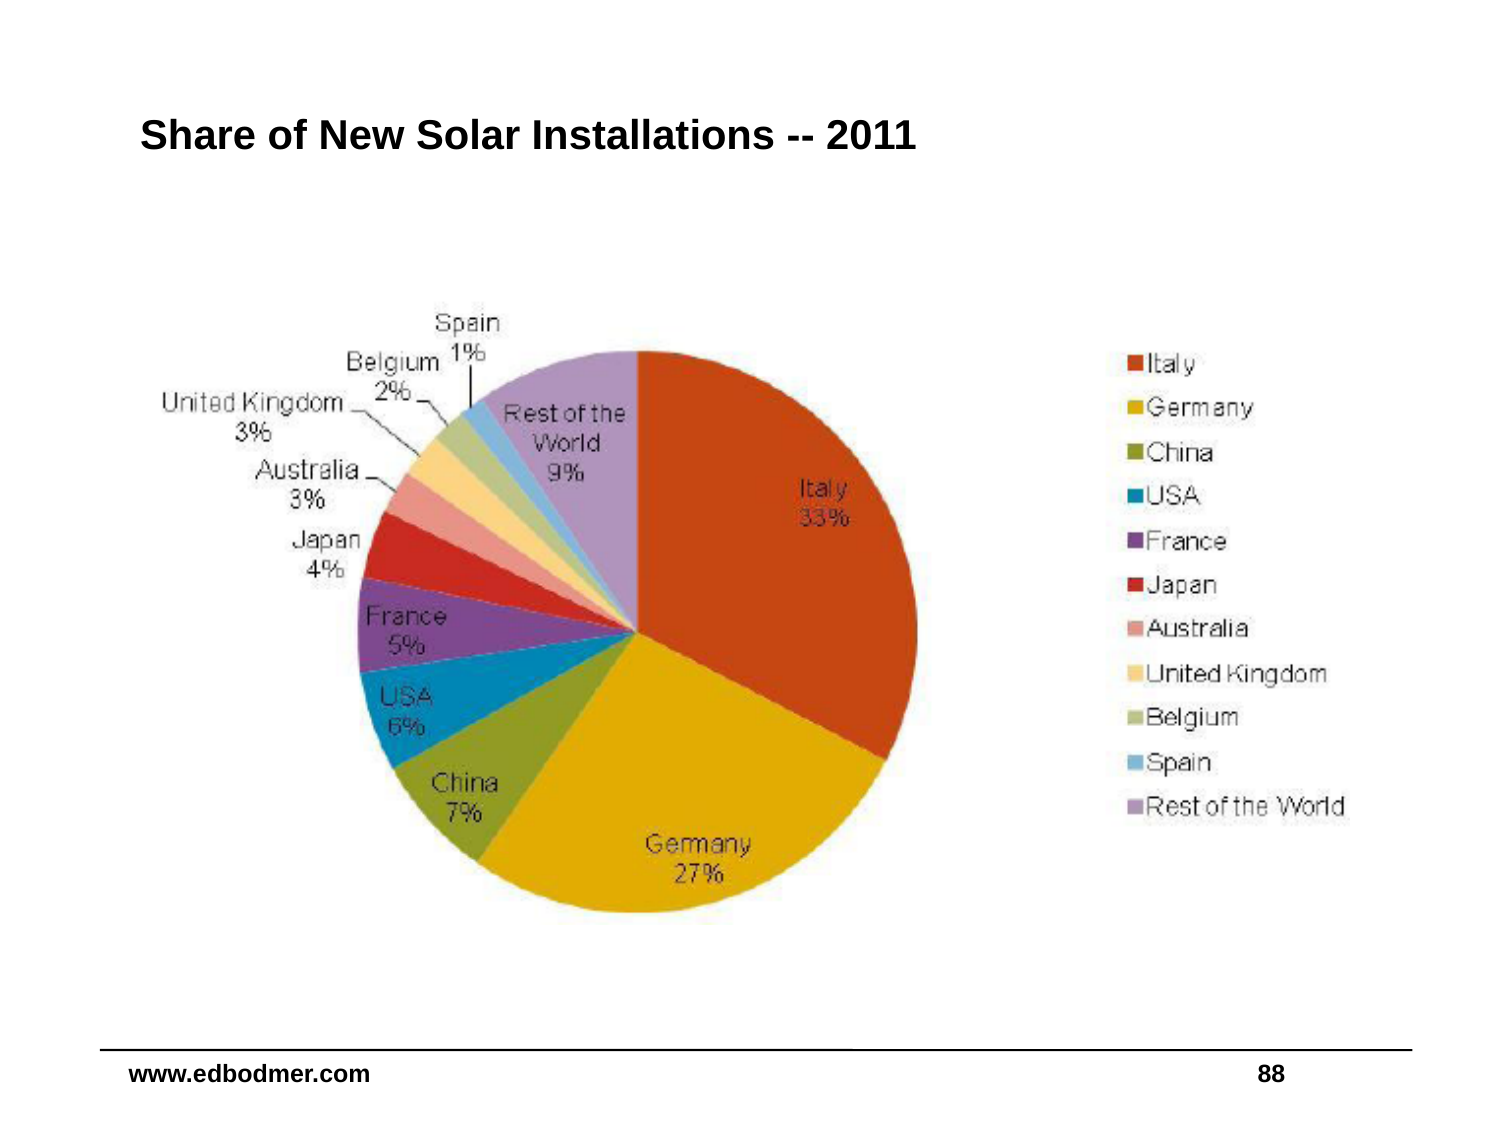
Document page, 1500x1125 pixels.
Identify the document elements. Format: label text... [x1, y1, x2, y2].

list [149, 249, 1351, 926]
title Share of New Solar Installations -- 2011 [124, 99, 1288, 226]
